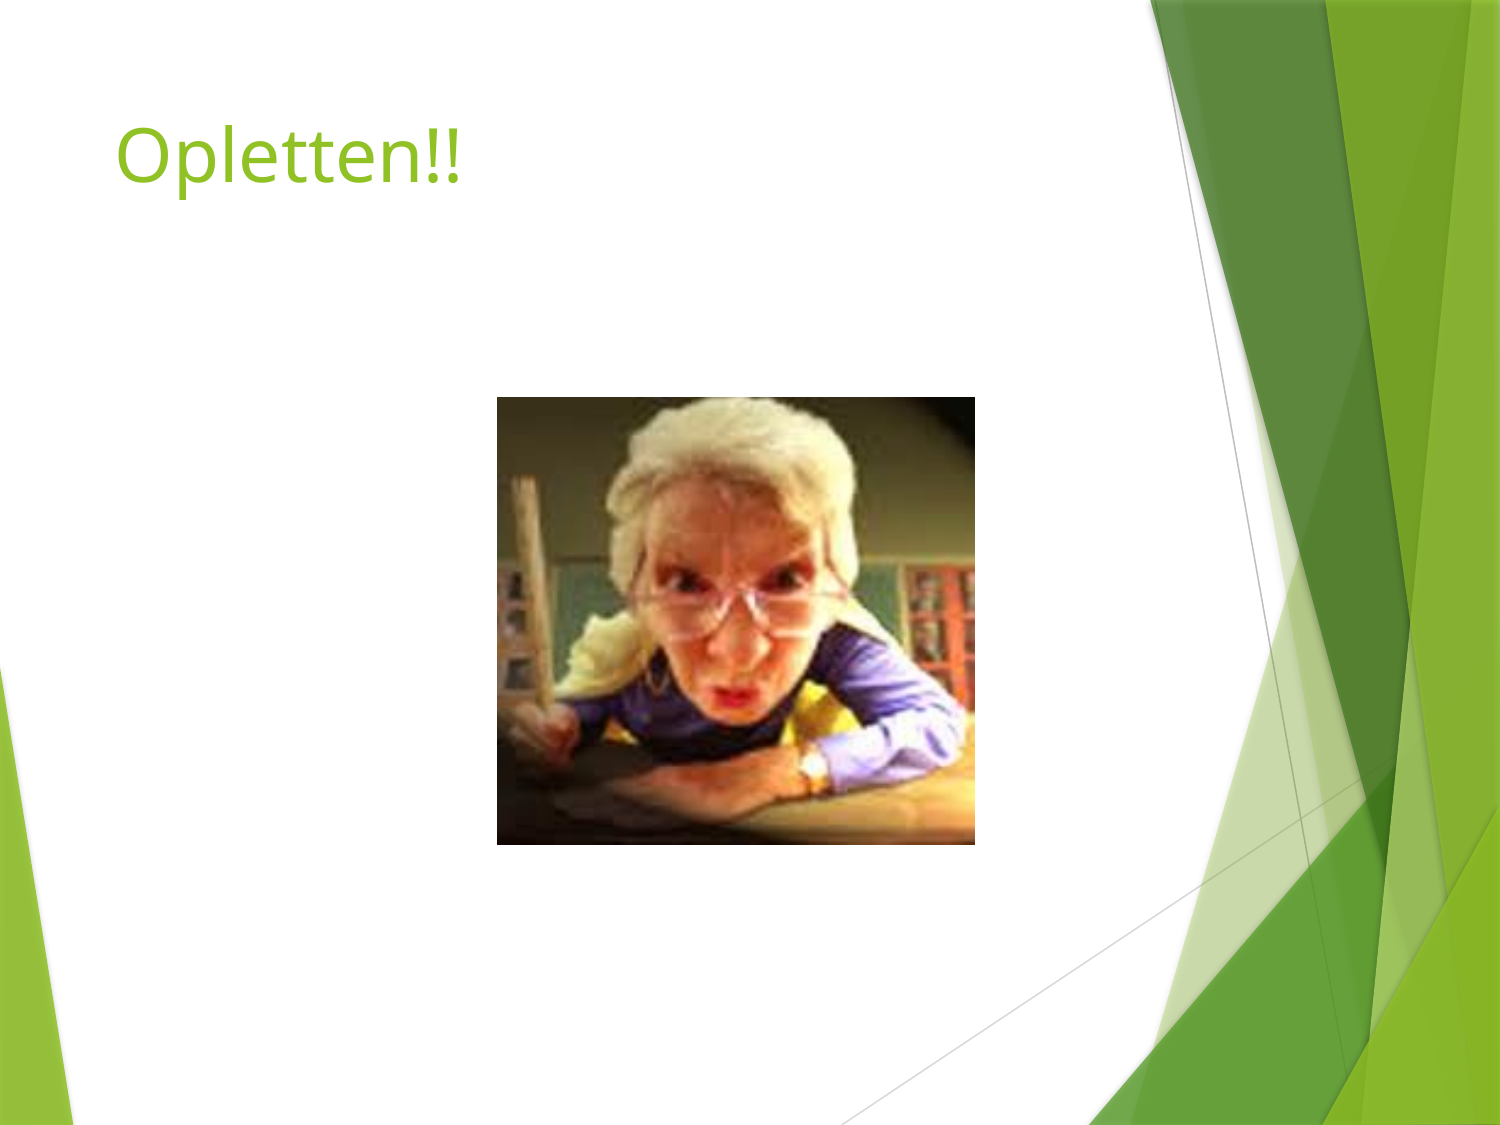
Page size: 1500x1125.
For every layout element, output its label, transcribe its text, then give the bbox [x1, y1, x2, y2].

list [497, 396, 975, 845]
title Opletten!! [99, 99, 1142, 317]
